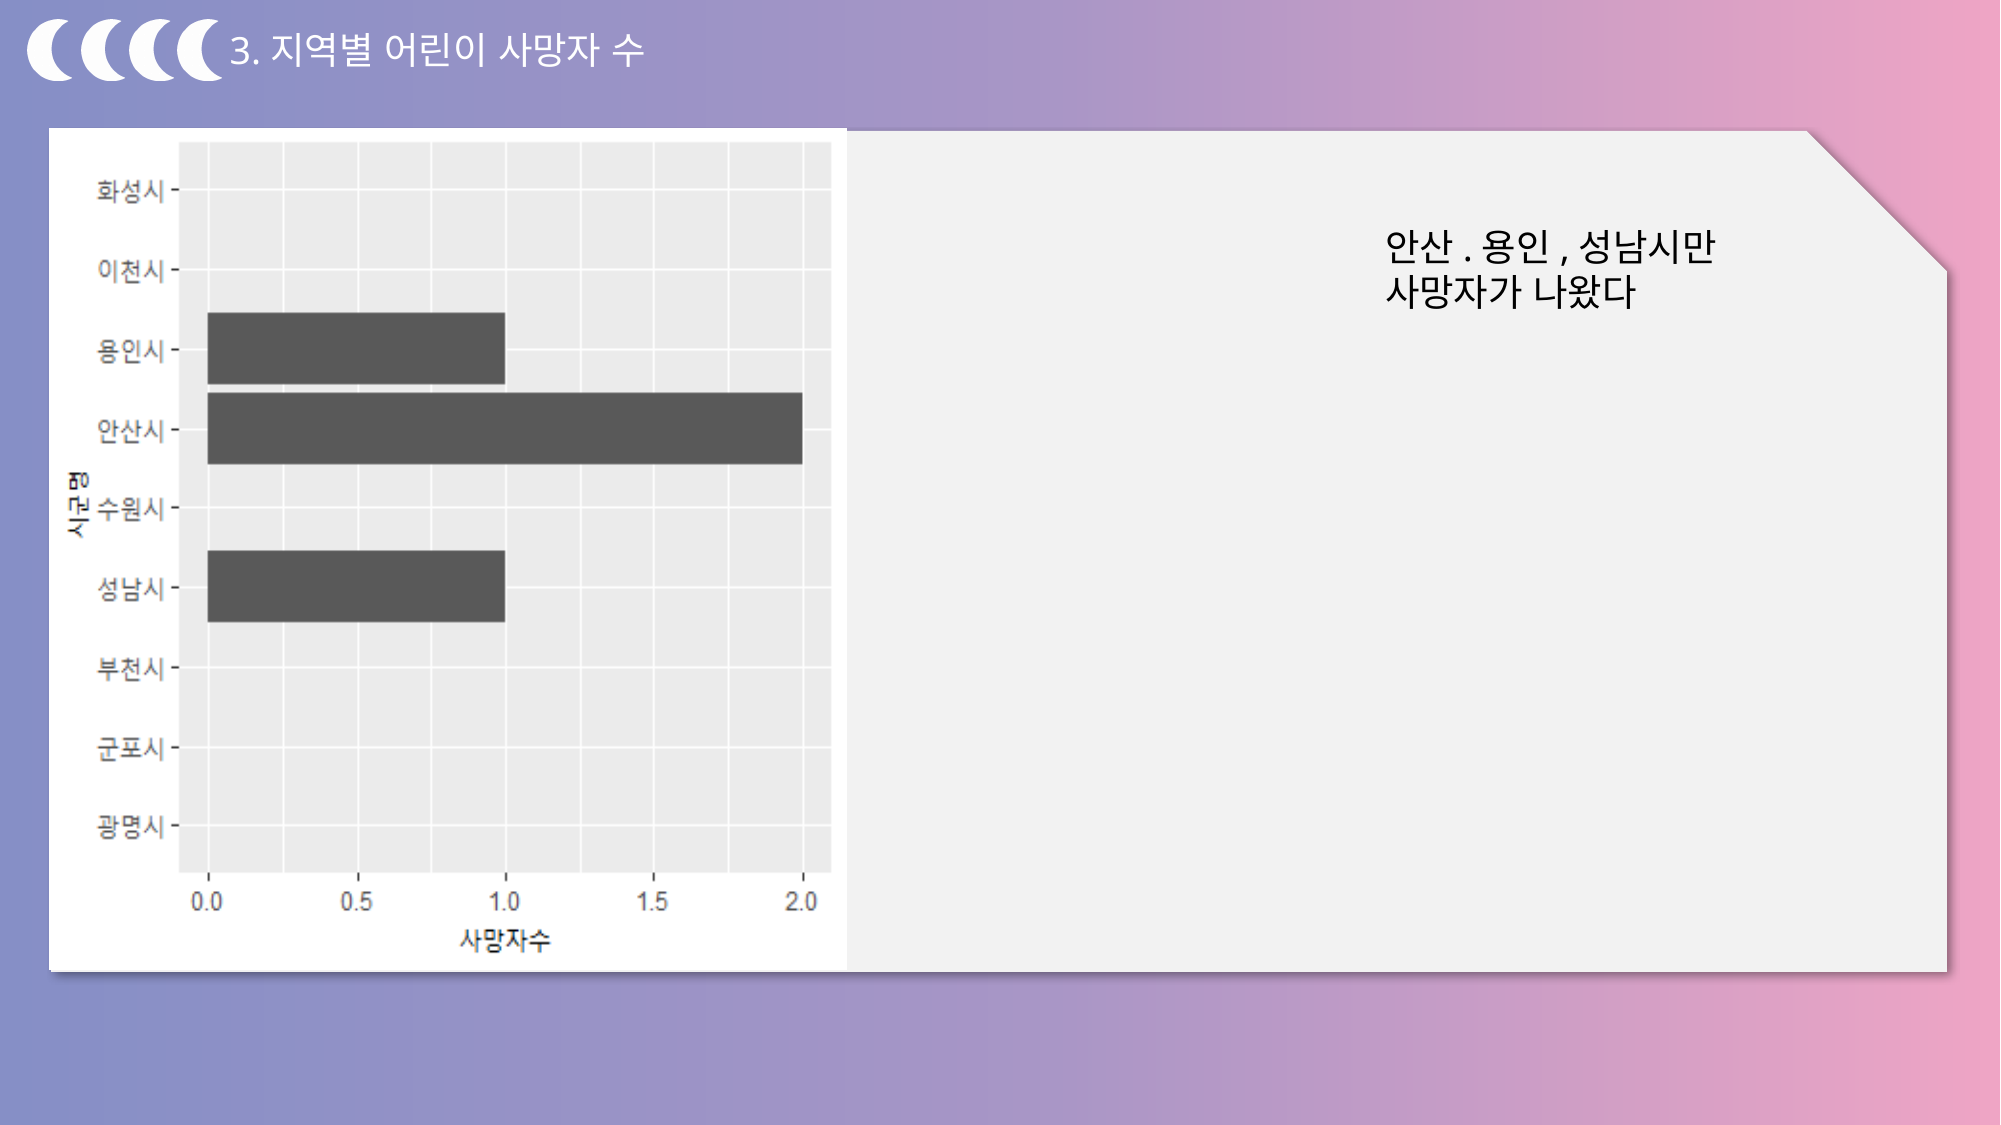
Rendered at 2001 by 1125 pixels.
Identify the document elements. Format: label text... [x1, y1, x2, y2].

text_box 안산.용인,성남시만 사망자가 나왔다 [1370, 217, 1855, 322]
text_box 3.지역별 어린이 사망자 수 [222, 19, 769, 80]
picture [0, 0, 2000, 1125]
